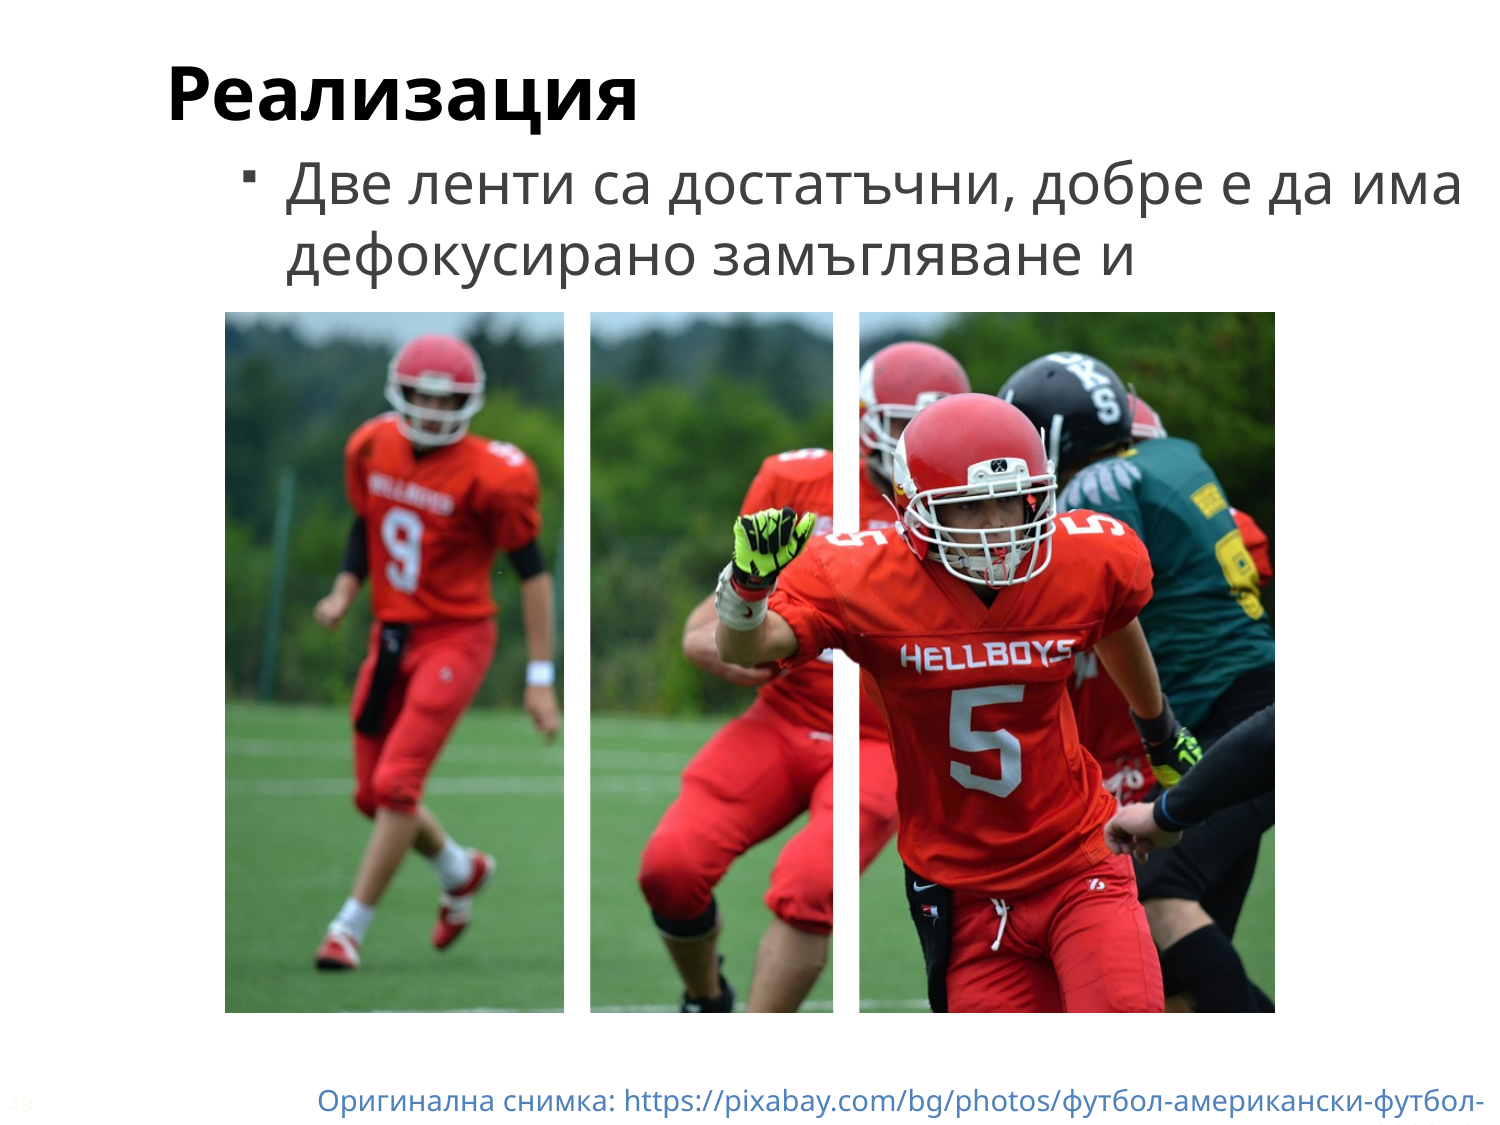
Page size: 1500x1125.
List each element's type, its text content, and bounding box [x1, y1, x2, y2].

list Реализация Две ленти са достатъчни, добре е да има дефокусирано замъгляване и припокриване [150, 37, 1488, 1074]
picture [224, 312, 1276, 1013]
text_box Оригинална снимка: https://pixabay.com/bg/photos/футбол-американски-футбол-разгръщане-380376/ [125, 1074, 1500, 1125]
